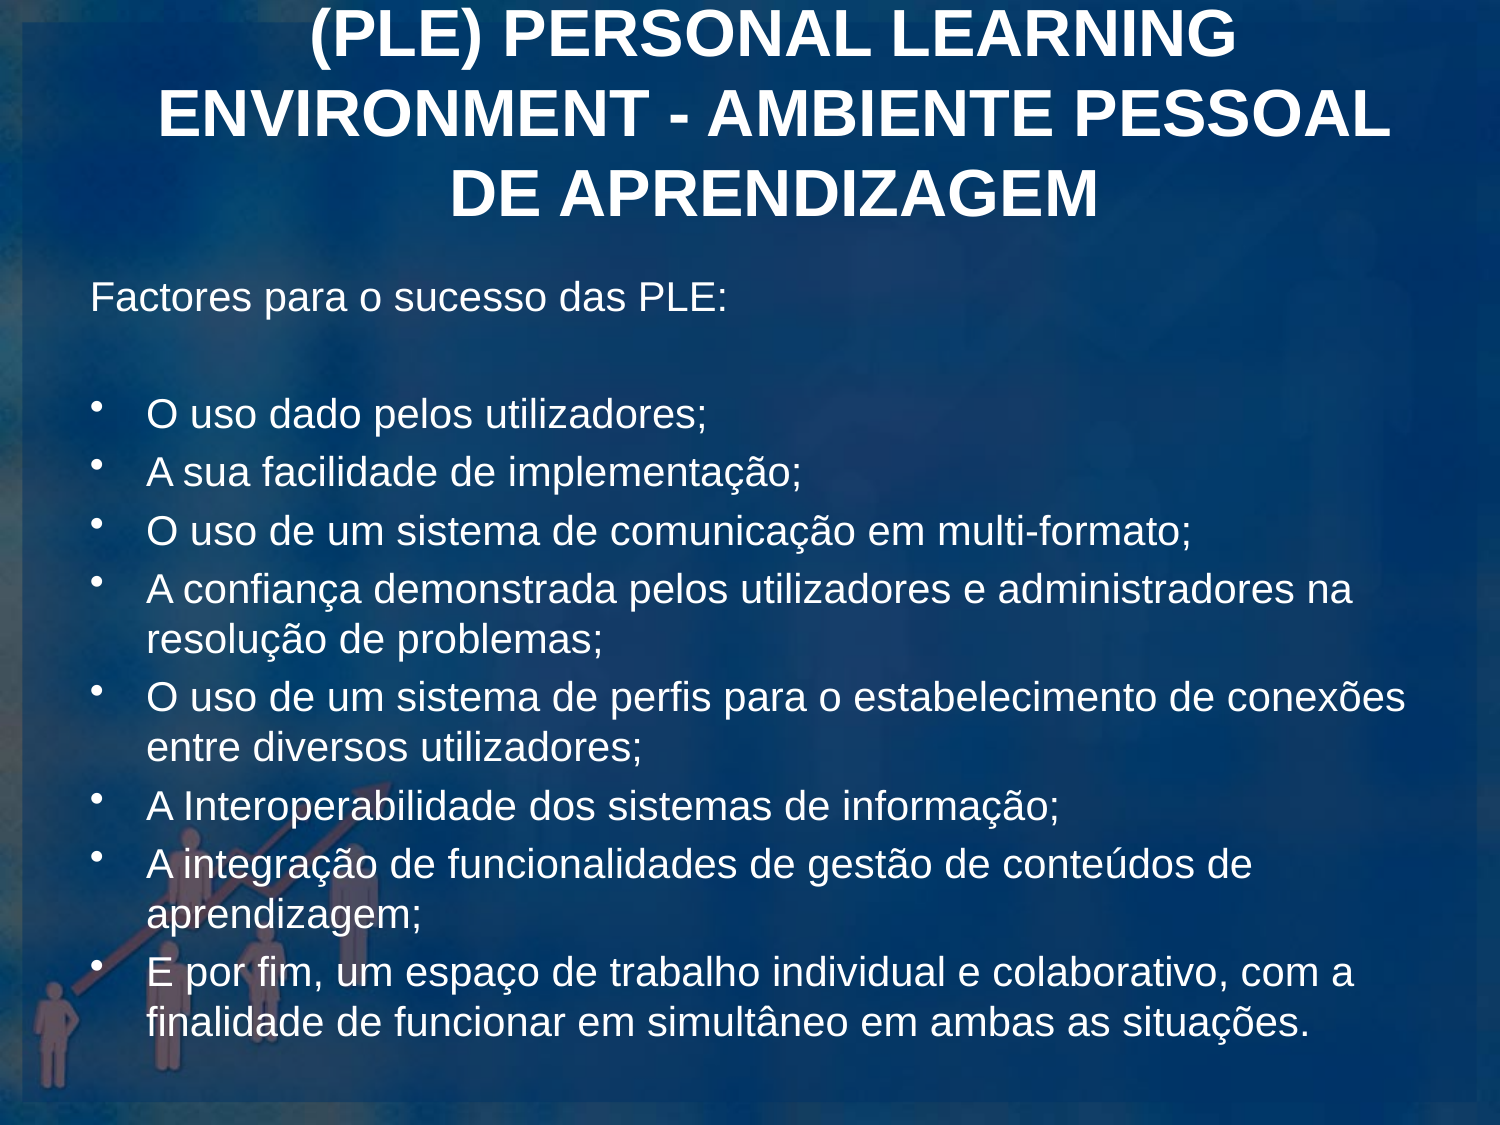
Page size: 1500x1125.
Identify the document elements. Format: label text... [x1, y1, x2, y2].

title (PLE) Personal Learning Environment - Ambiente Pessoal de Aprendizagem [99, 49, 1450, 238]
list Factores para o sucesso das PLE: O uso dado pelos utilizadores; A sua facilidade de implementação; O uso de um sistema de comunicação em multi-formato; A confiança demonstrada pelos utilizadores e administradores na resolução de problemas; O uso de um sistema de perfis para o estabelecimento de conexões entre diversos utilizadores; A Interoperabilidade dos sistemas de informação; A integração de funcionalidades de gestão de conteúdos de aprendizagem; E por fim, um espaço de trabalho individual e colaborativo, com a finalidade de funcionar em simultâneo em ambas as situações. [74, 262, 1425, 1006]
picture [0, 0, 1500, 1125]
